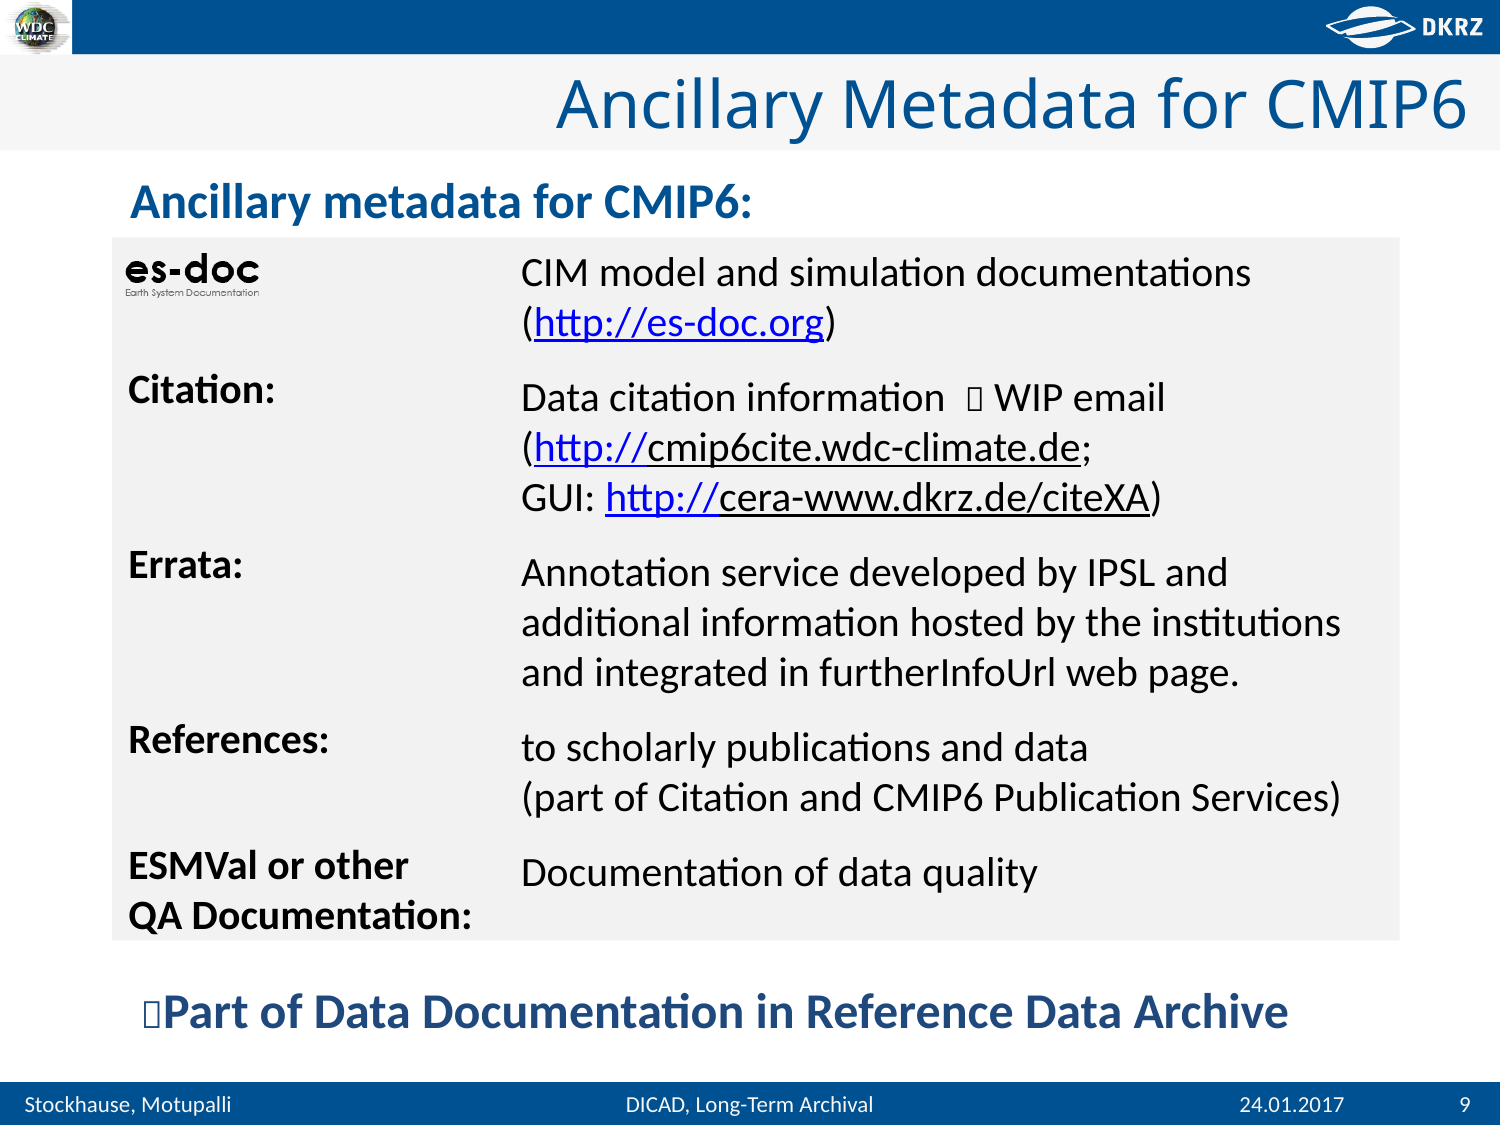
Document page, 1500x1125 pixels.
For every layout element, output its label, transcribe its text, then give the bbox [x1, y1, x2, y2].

slide_number 9 [1376, 1082, 1500, 1125]
text_box Ancillary metadata for CMIP6: [115, 160, 769, 236]
text_box Citation: Errata: References: ESMVal or other QA Documentation: [113, 354, 488, 945]
text_box [110, 235, 1402, 942]
text_box CIM model and simulation documentations (http://es-doc.org) Data citation information  WIP email (http://cmip6cite.wdc-climate.de; GUI: http://cera-www.dkrz.de/citeXA) Annotation service developed by IPSL and additional information hosted by the institutions and integrated in furtherInfoUrl web page. to scholarly publications and data (part of Citation and CMIP6 Publication Services) Documentation of data quality [506, 237, 1358, 903]
title Ancillary Metadata for CMIP6 [0, 54, 1500, 151]
footer DICAD, Long-Term Archival [335, 1082, 1165, 1125]
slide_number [1187, 1082, 1360, 1125]
picture [0, 0, 73, 54]
picture [123, 250, 259, 301]
text_box Part of Data Documentation in Reference Data Archive [125, 971, 1305, 1046]
